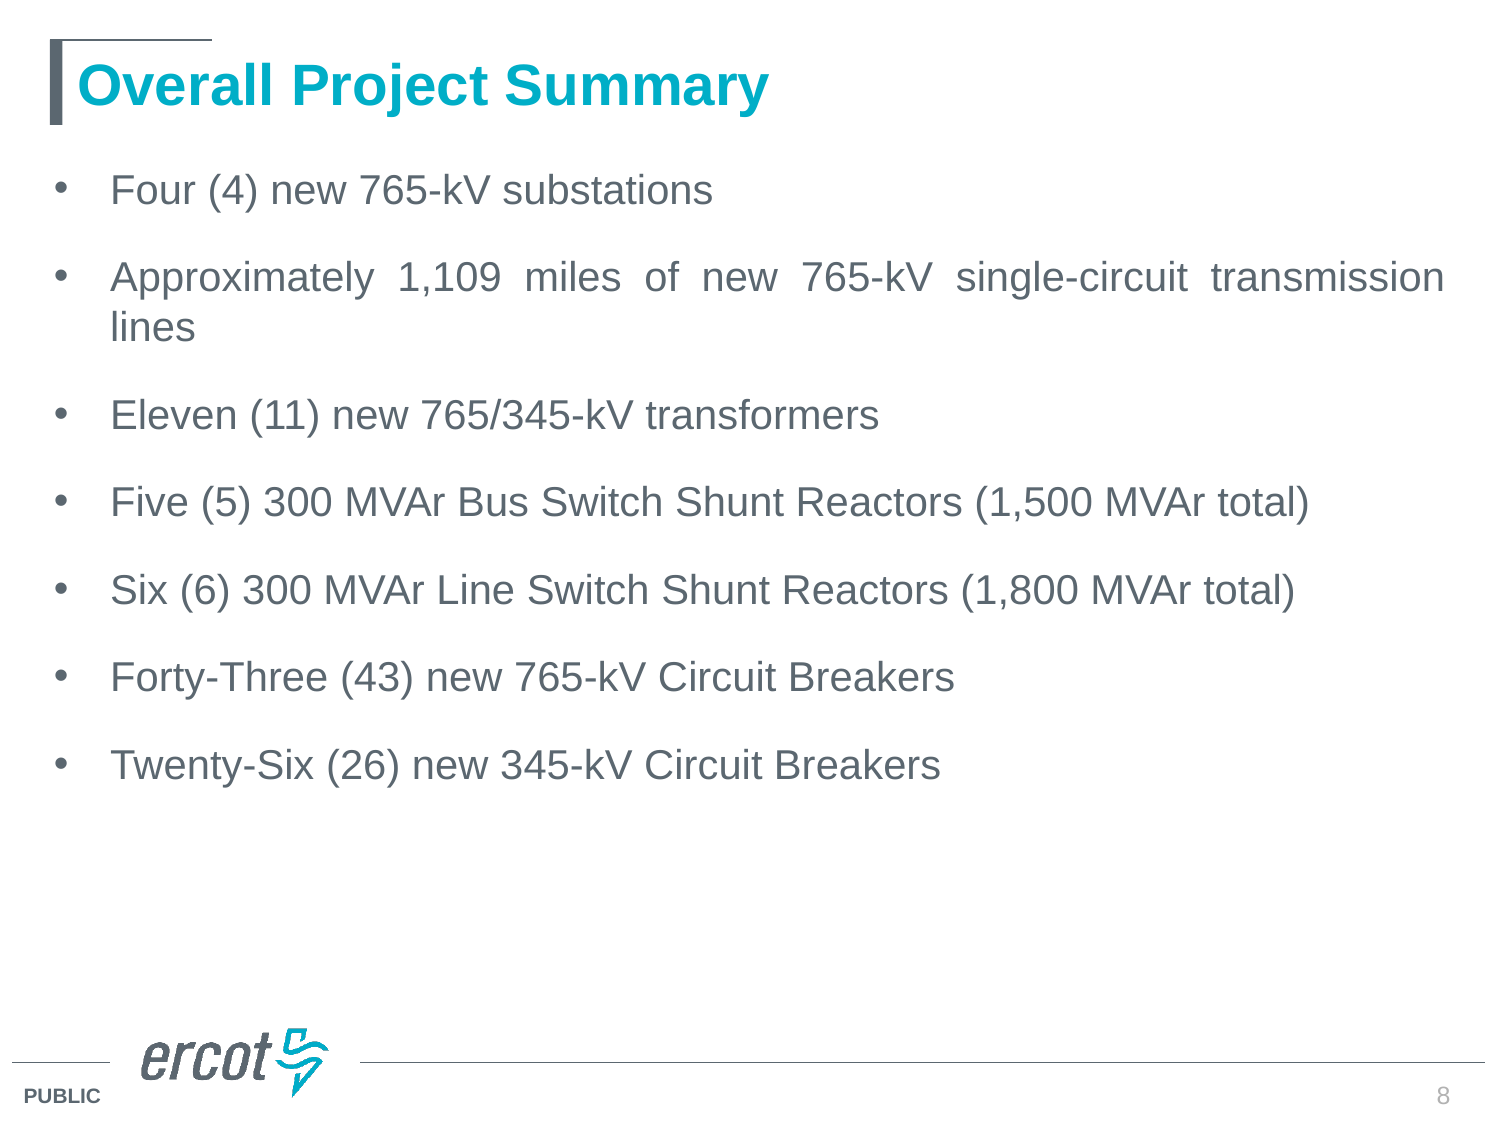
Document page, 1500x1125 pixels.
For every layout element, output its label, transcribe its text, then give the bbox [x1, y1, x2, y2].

picture [137, 1024, 332, 1100]
list Four (4) new 765-kV substations Approximately 1,109 miles of new 765-kV single-circuit transmission lines Eleven (11) new 765/345-kV transformers Five (5) 300 MVAr Bus Switch Shunt Reactors (1,500 MVAr total) Six (6) 300 MVAr Line Switch Shunt Reactors (1,800 MVAr total) Forty-Three (43) new 765-kV Circuit Breakers Twenty-Six (26) new 345-kV Circuit Breakers [39, 155, 1461, 1018]
slide_number 8 [1400, 1076, 1488, 1113]
title Overall Project Summary [62, 39, 1450, 125]
